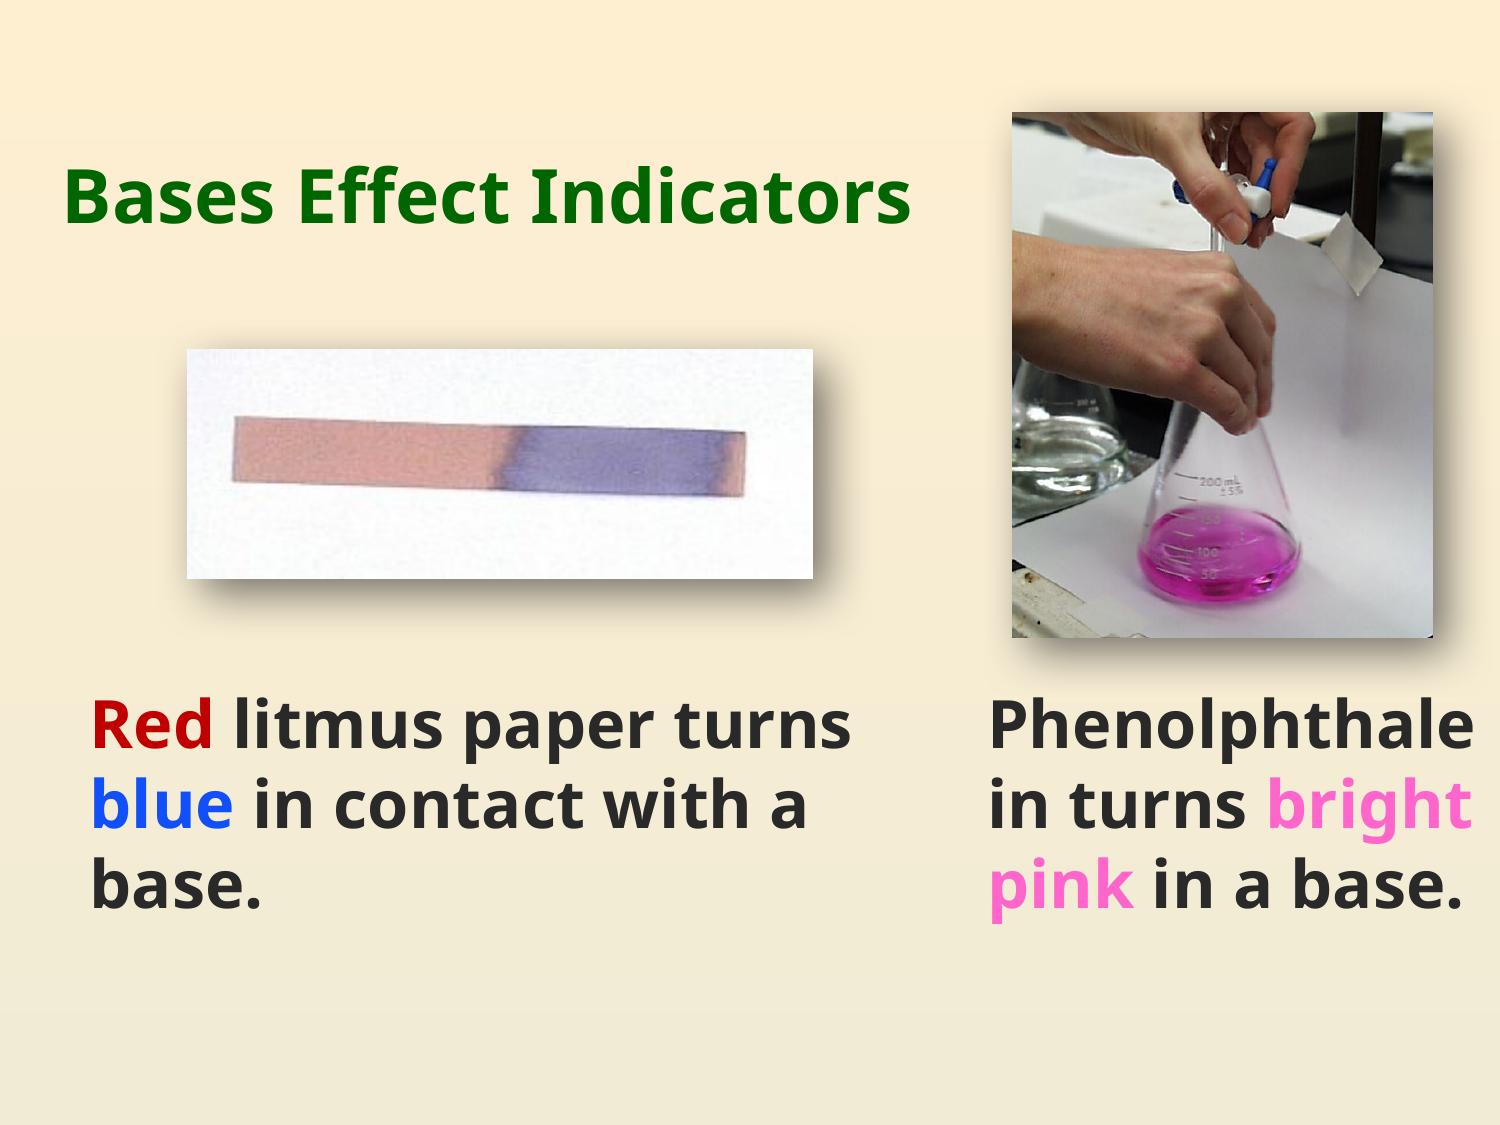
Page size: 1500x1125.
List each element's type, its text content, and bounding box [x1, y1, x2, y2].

text_box Red litmus paper turns blue in contact with a base. [75, 674, 925, 930]
text_box Phenolphthalein turns bright pink in a base. [972, 674, 1500, 930]
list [1012, 112, 1433, 638]
title Bases Effect Indicators [0, 124, 976, 263]
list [187, 349, 813, 579]
